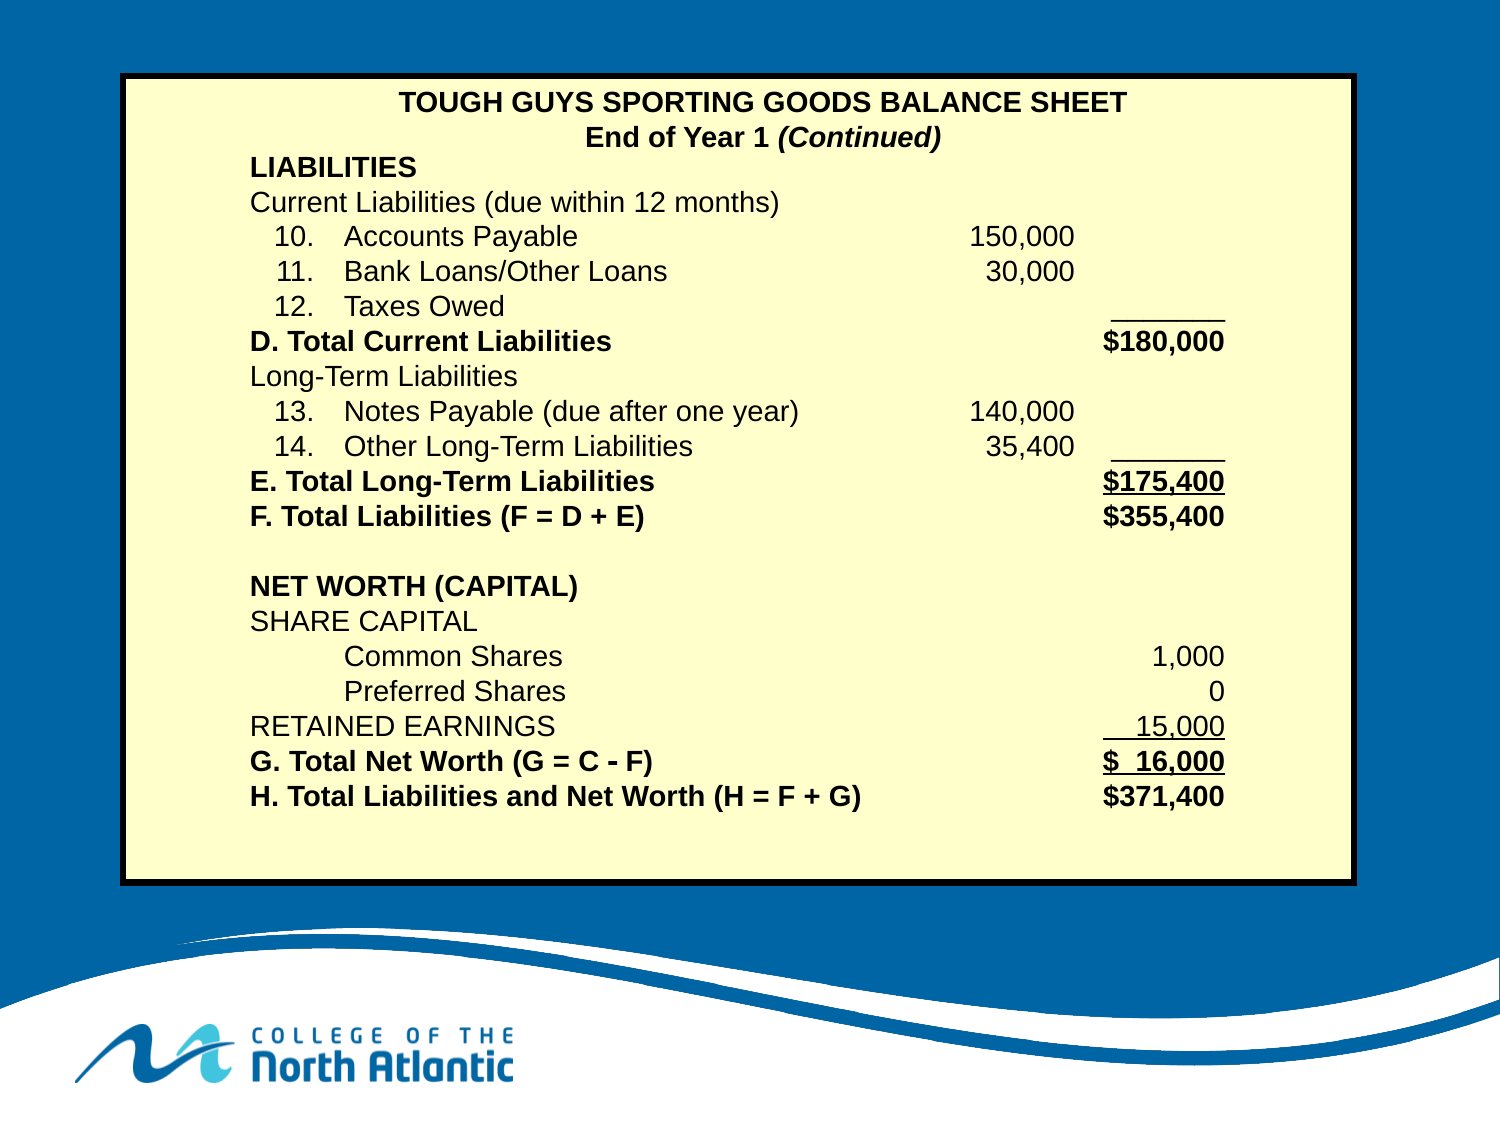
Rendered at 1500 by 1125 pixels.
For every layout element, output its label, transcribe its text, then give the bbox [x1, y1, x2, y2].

text_box TOUGH GUYS SPORTING GOODS BALANCE SHEET End of Year 1 (Continued) [383, 76, 1144, 162]
text_box [123, 76, 1355, 883]
picture [0, 928, 1500, 1125]
text_box LIABILITIES Current Liabilities (due within 12 months) 10. Accounts Payable 150,000 11. Bank Loans/Other Loans 30,000 12. Taxes Owed _______ D. Total Current Liabilities $180,000 Long-Term Liabilities 13. Notes Payable (due after one year) 140,000 14. Other Long-Term Liabilities 35,400 _______ E. Total Long-Term Liabilities $175,400 F. Total Liabilities (F = D + E) $355,400 NET WORTH (CAPITAL) SHARE CAPITAL Common Shares 1,000 Preferred Shares 0 RETAINED EARNINGS 15,000 G. Total Net Worth (G = C - F) $ 16,000 H. Total Liabilities and Net Worth (H = F + G) $371,400 [234, 140, 1355, 820]
